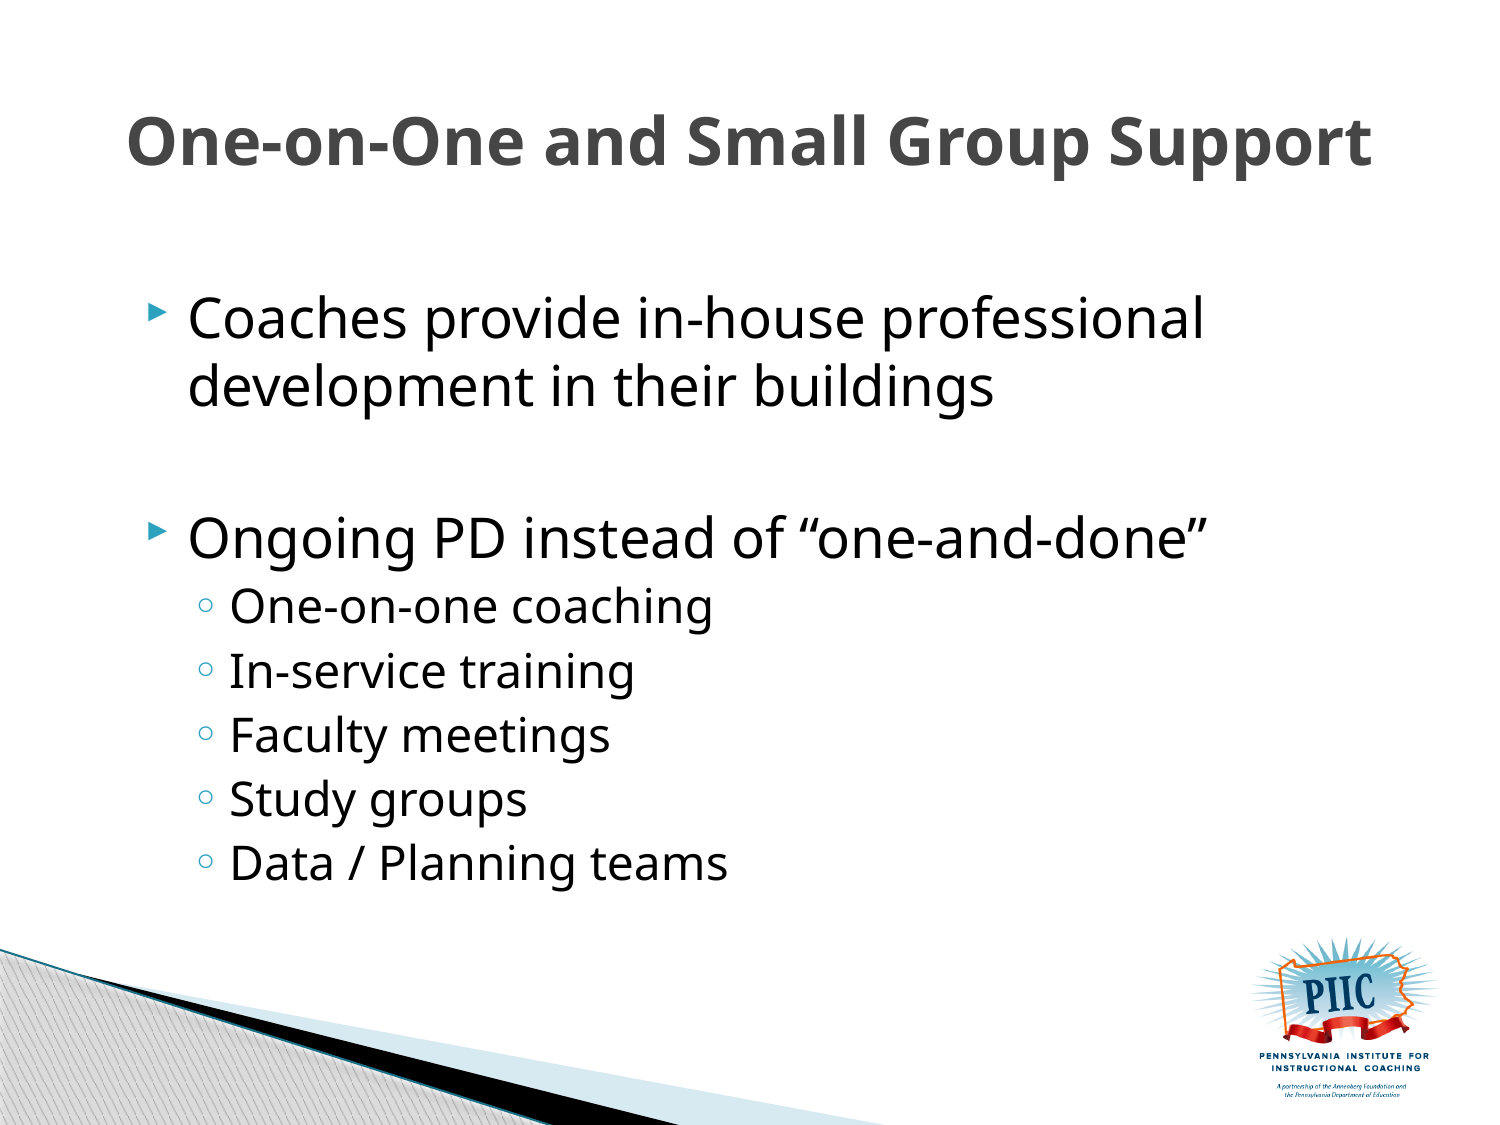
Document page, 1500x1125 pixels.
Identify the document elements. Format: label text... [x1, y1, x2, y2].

title One-on-One and Small Group Support [75, 45, 1425, 233]
list Coaches provide in-house professional development in their buildings Ongoing PD instead of “one-and-done” One-on-one coaching In-service training Faculty meetings Study groups Data / Planning teams [112, 275, 1463, 1018]
picture [1249, 937, 1438, 1099]
